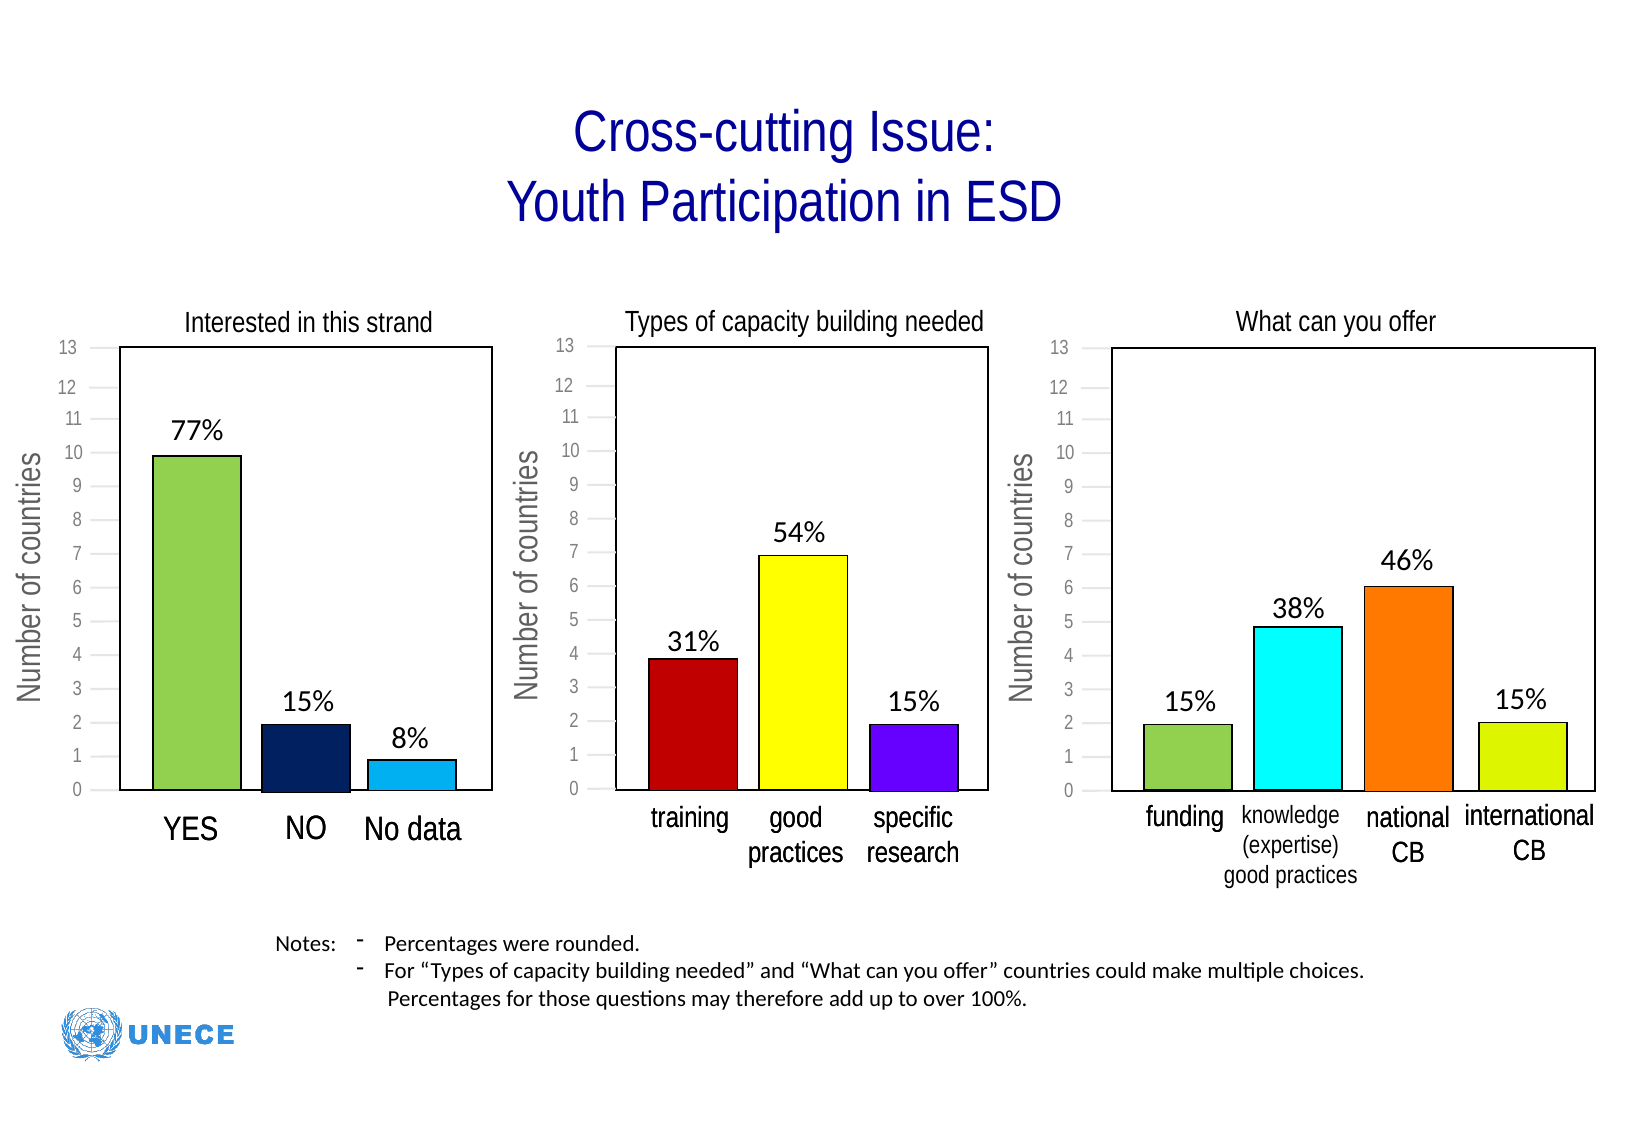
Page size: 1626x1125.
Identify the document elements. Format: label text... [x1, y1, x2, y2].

picture [57, 1006, 236, 1062]
text_box Cross-cutting Issue: Youth Participation in ESD [194, 99, 1376, 228]
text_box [0, 294, 1611, 1020]
